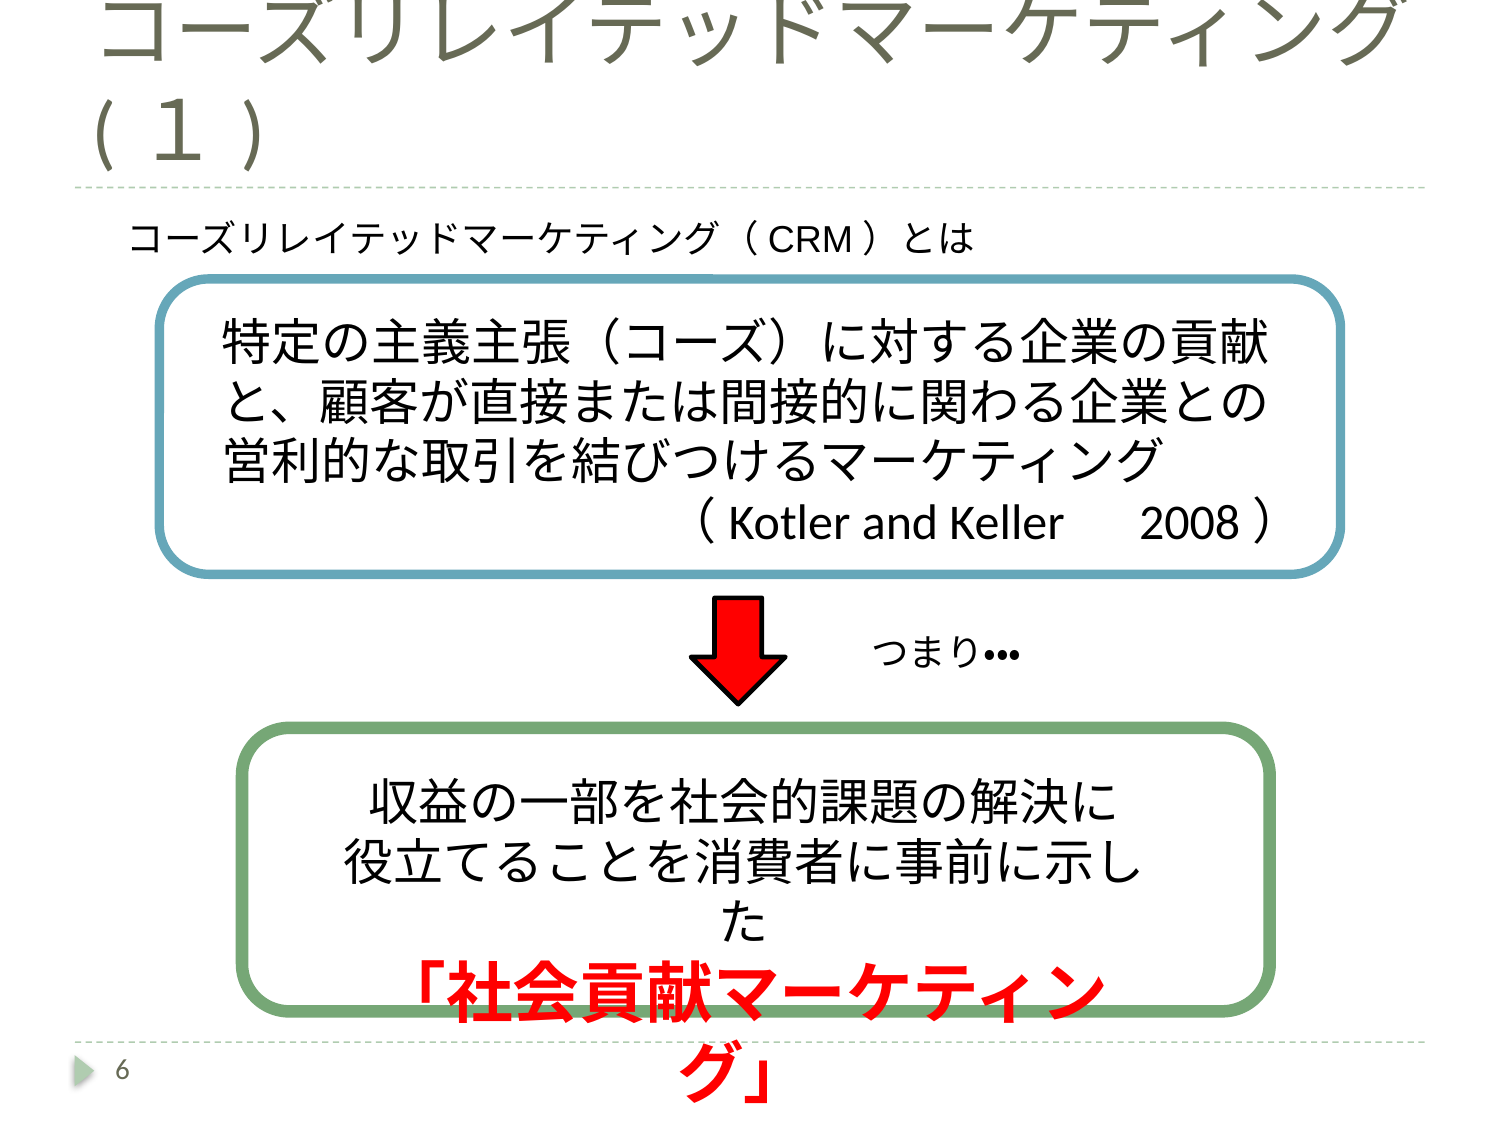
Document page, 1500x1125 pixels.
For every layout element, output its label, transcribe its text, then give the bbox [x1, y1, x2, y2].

text_box [689, 596, 787, 706]
text_box 特定の主義主張（コーズ）に対する企業の貢献と、顧客が直接または間接的に関わる企業との営利的な取引を結びつけるマーケティング （Kotler and Keller 2008） [206, 302, 1317, 558]
title コーズリレイテッドマーケティング(１) [76, 66, 1500, 185]
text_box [241, 727, 1270, 1012]
slide_number 6 [100, 1042, 426, 1103]
text_box コーズリレイテッドマーケティング（CRM）とは [112, 208, 1093, 268]
text_box [157, 277, 1343, 576]
text_box つまり・・・ [856, 621, 1081, 682]
